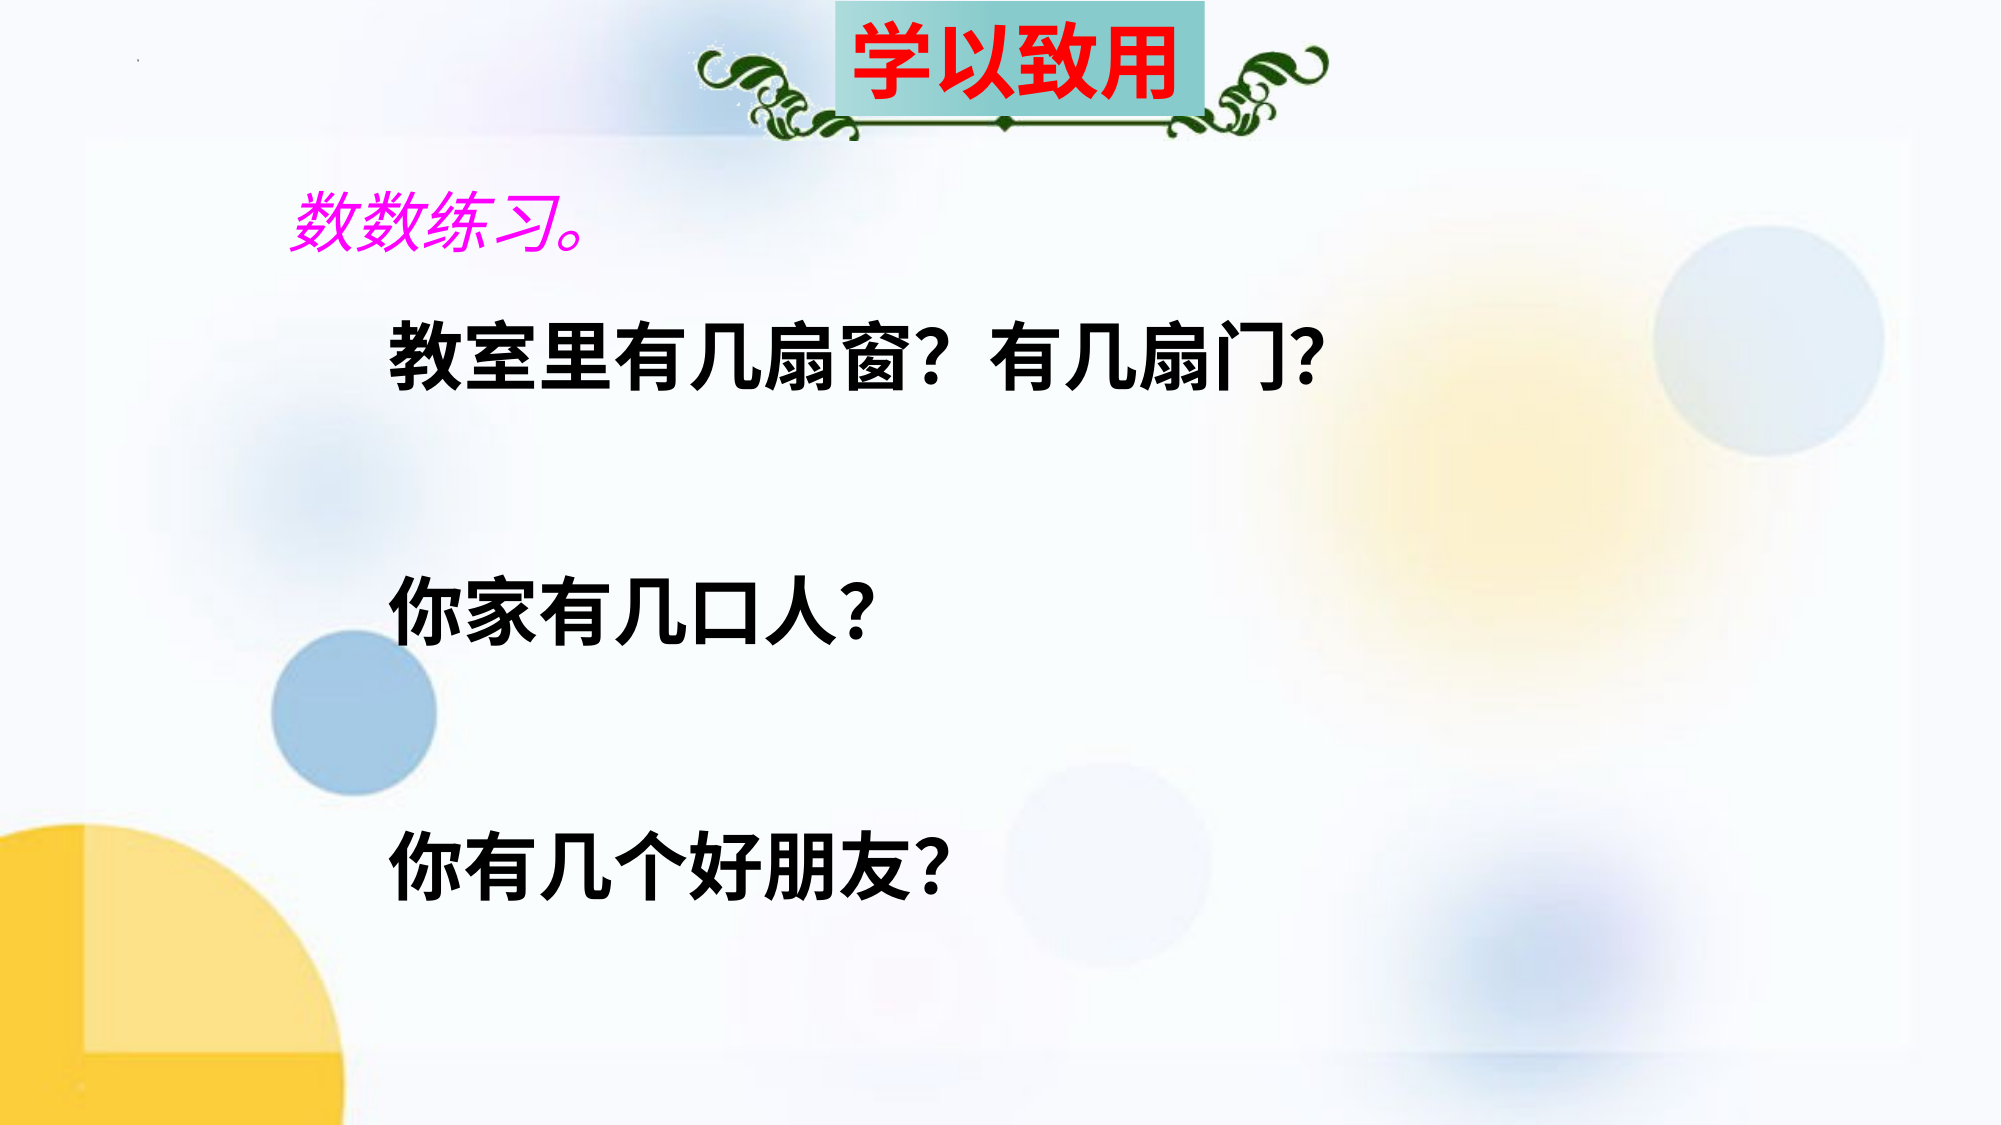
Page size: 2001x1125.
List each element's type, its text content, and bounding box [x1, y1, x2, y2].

text_box 数数练习。 [272, 173, 1186, 269]
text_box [687, 1, 1353, 140]
picture [0, 0, 2001, 1125]
text_box 教室里有几扇窗？有几扇门？ 你家有几口人？ 你有几个好朋友？ [373, 302, 1650, 1045]
